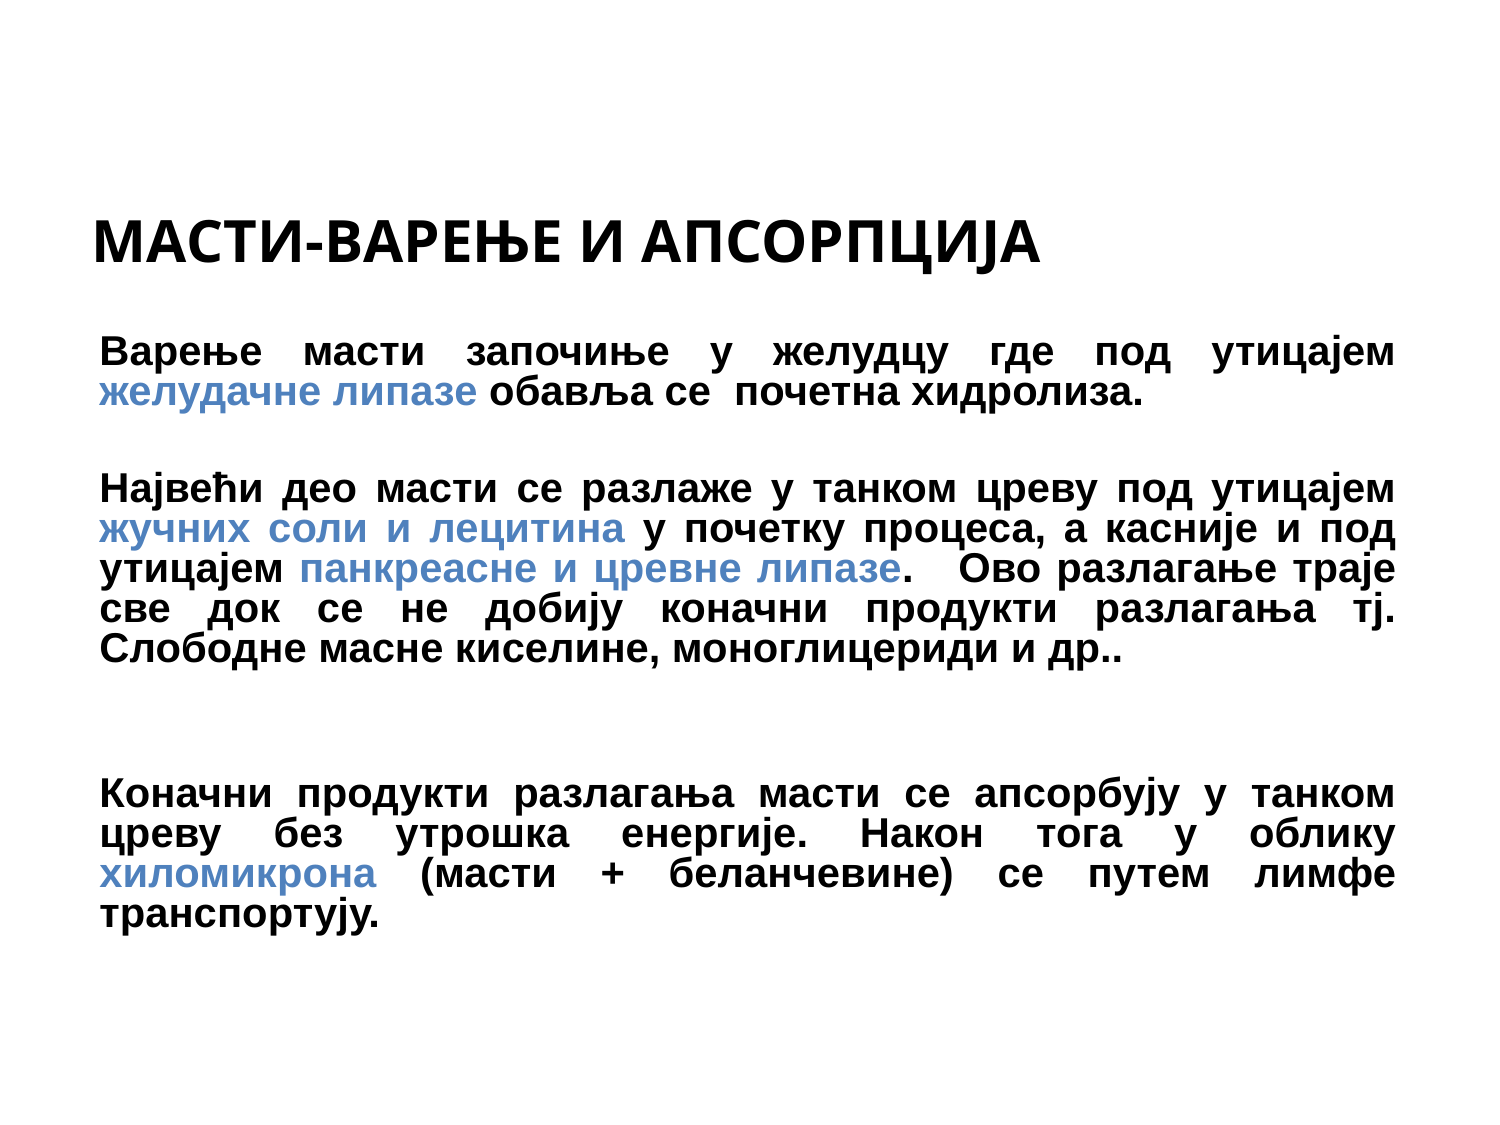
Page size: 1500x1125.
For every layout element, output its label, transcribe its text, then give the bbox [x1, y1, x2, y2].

subtitle Варење масти започиње у желудцу где под утицајем желудачне липазе обавља се почетна хидролиза. Највећи део масти се разлаже у танком цреву под утицајем жучних соли и лецитина у почетку процеса, а касније и под утицајем панкреасне и цревне липазе. Ово разлагање траје све док се не добију коначни продукти разлагања тј. Слободне масне киселине, моноглицериди и др.. Коначни продукти разлагања масти се апсорбују у танком цреву без утрошка енергије. Након тога у облику хиломикрона (масти + беланчевине) се путем лимфе транспортују. [52, 326, 1412, 1083]
text_box МАСТИ-ВАРЕЊЕ И АПСОРПЦИЈА [76, 196, 1388, 282]
